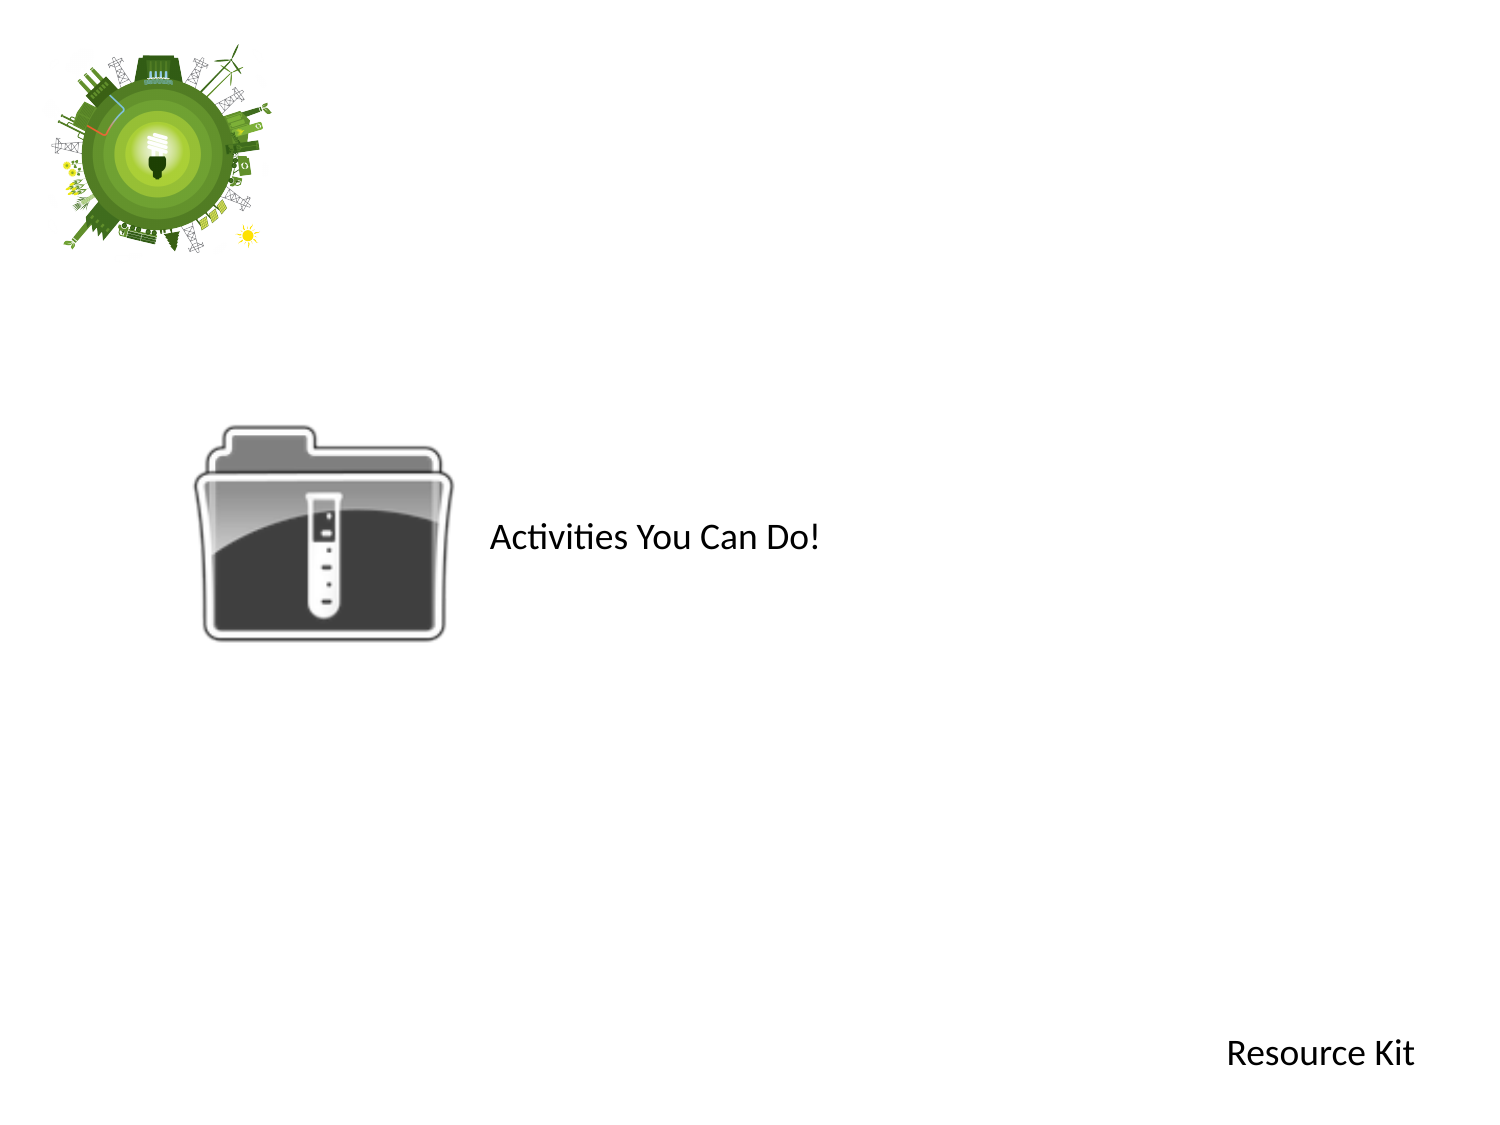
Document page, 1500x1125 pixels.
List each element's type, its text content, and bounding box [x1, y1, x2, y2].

picture [191, 407, 459, 675]
picture [42, 44, 272, 263]
text_box Resource Kit [750, 1020, 1431, 1081]
title Activities You Can Do! [474, 503, 1388, 565]
